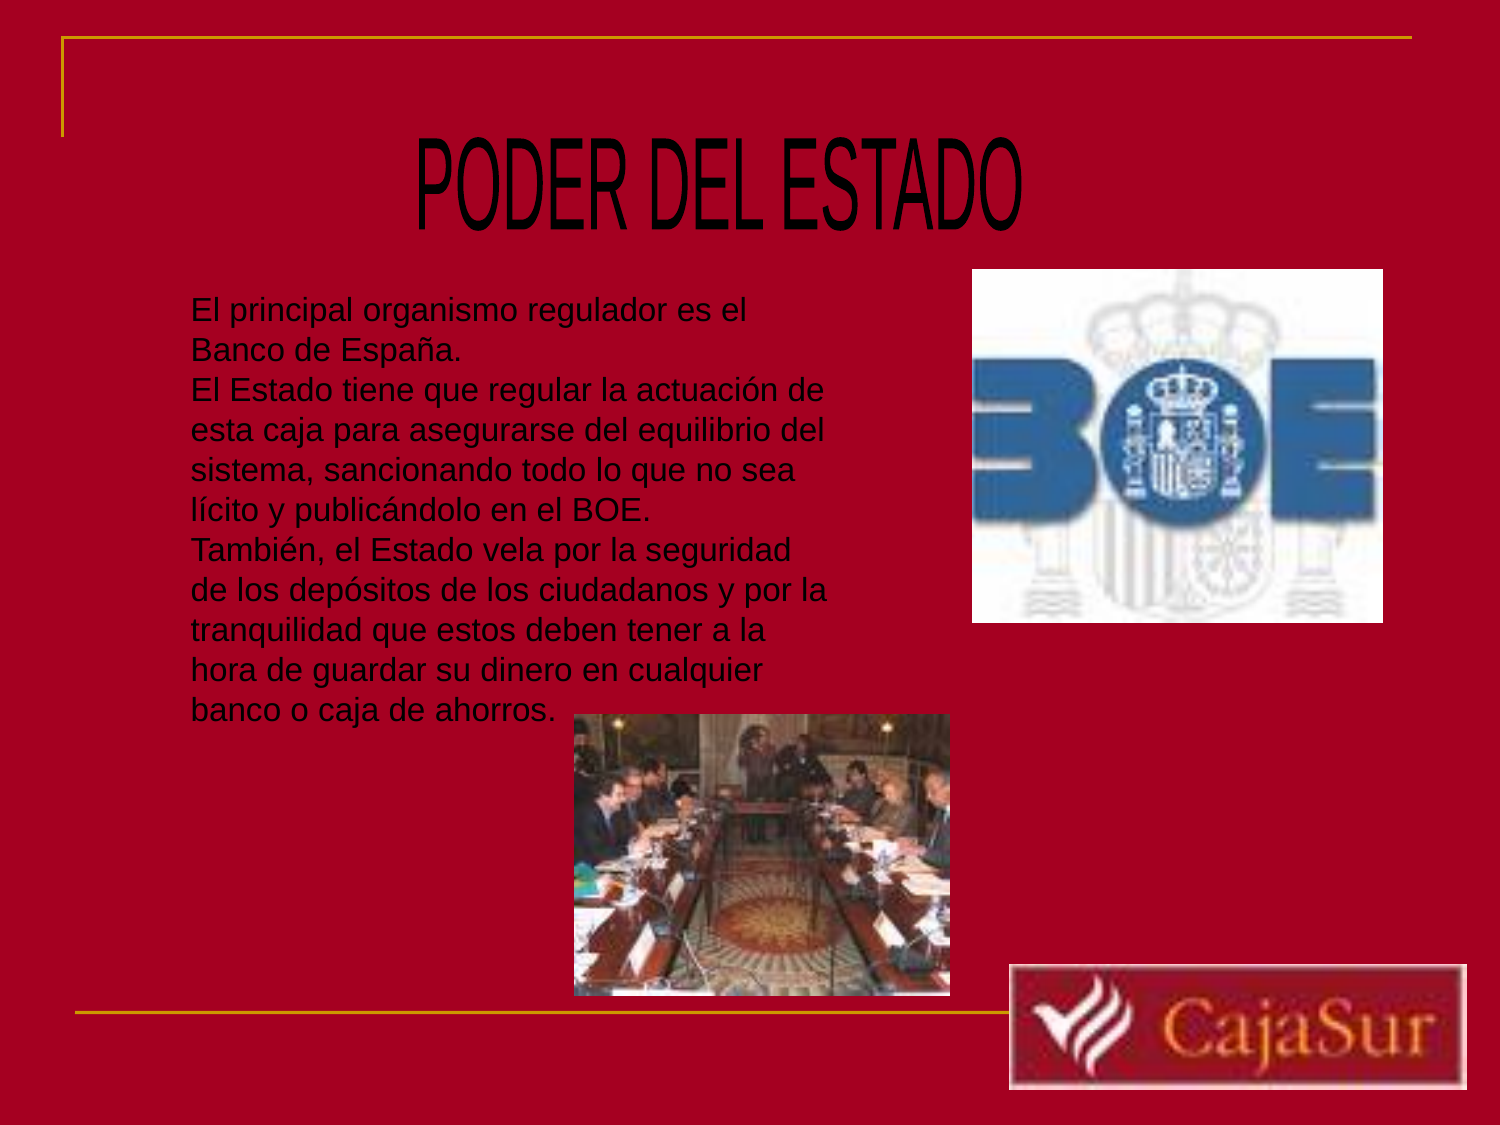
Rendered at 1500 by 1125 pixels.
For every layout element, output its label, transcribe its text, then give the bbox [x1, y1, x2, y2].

text_box El principal organismo regulador es el Banco de España. El Estado tiene que regular la actuación de esta caja para asegurarse del equilibrio del sistema, sancionando todo lo que no sea lícito y publicándolo en el BOE. También, el Estado vela por la seguridad de los depósitos de los ciudadanos y por la tranquilidad que estos deben tener a la hora de guardar su dinero en cualquier banco o caja de ahorros. [175, 281, 844, 736]
picture [1009, 963, 1467, 1091]
picture [573, 714, 950, 996]
picture [972, 269, 1383, 623]
